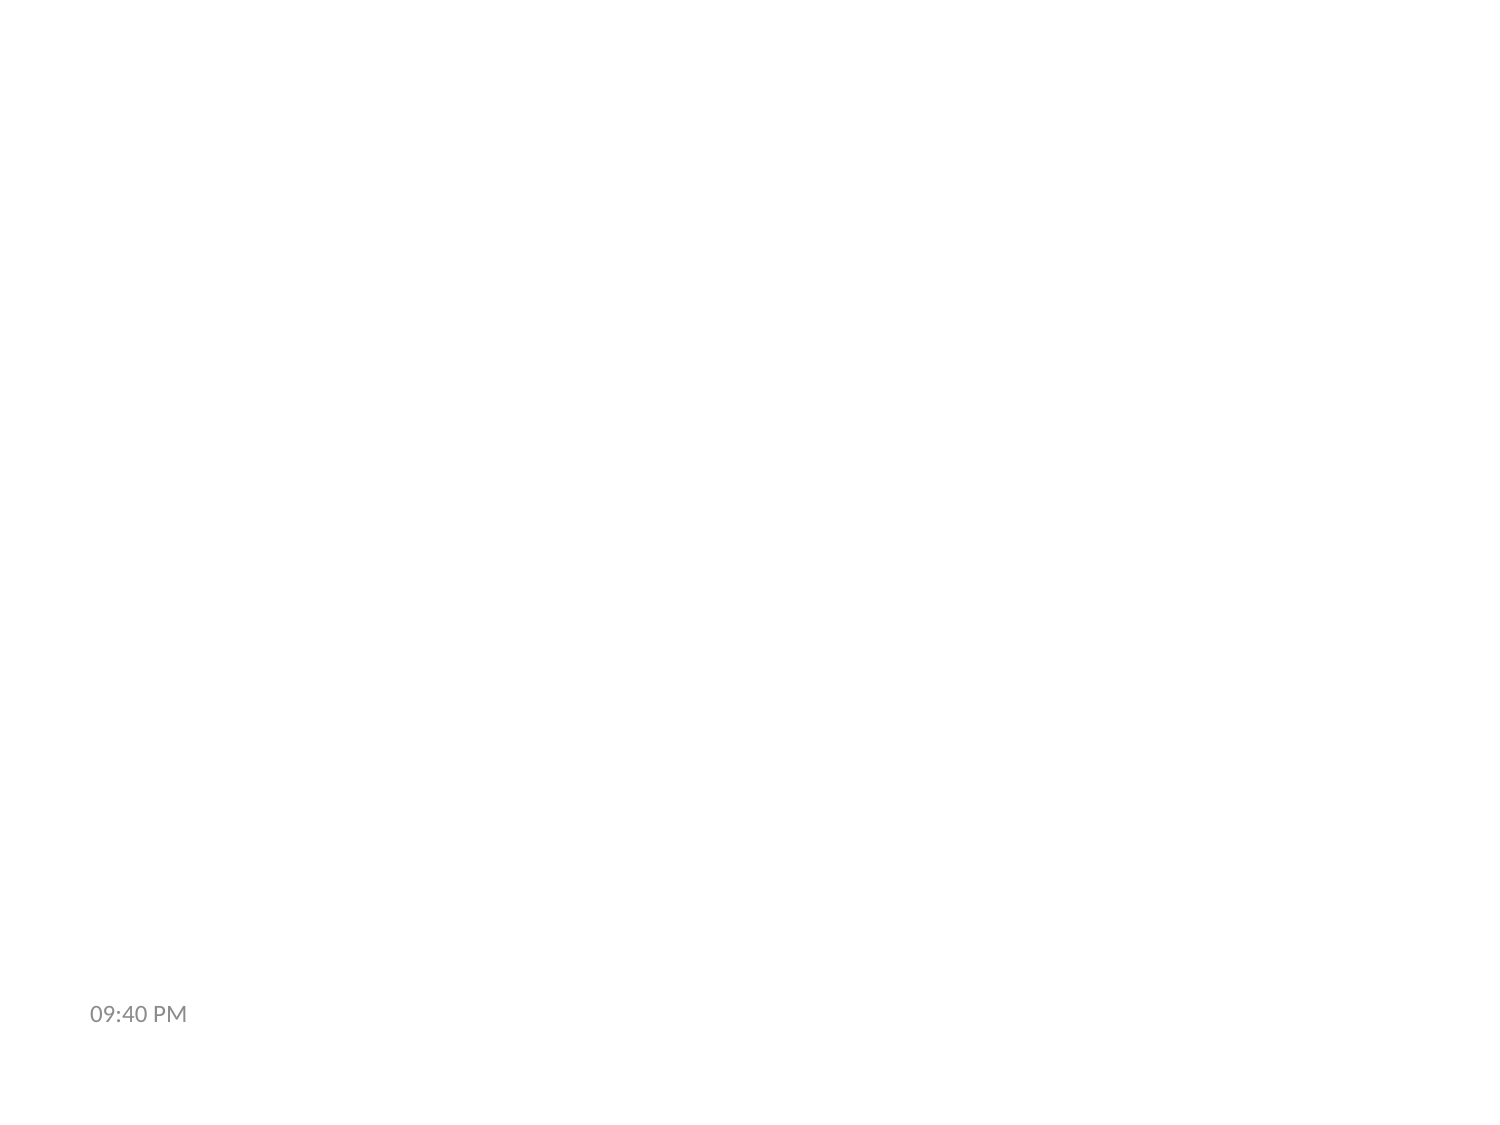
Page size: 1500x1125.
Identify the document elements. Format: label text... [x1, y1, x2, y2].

text_box 3:35 PM [75, 982, 425, 1043]
